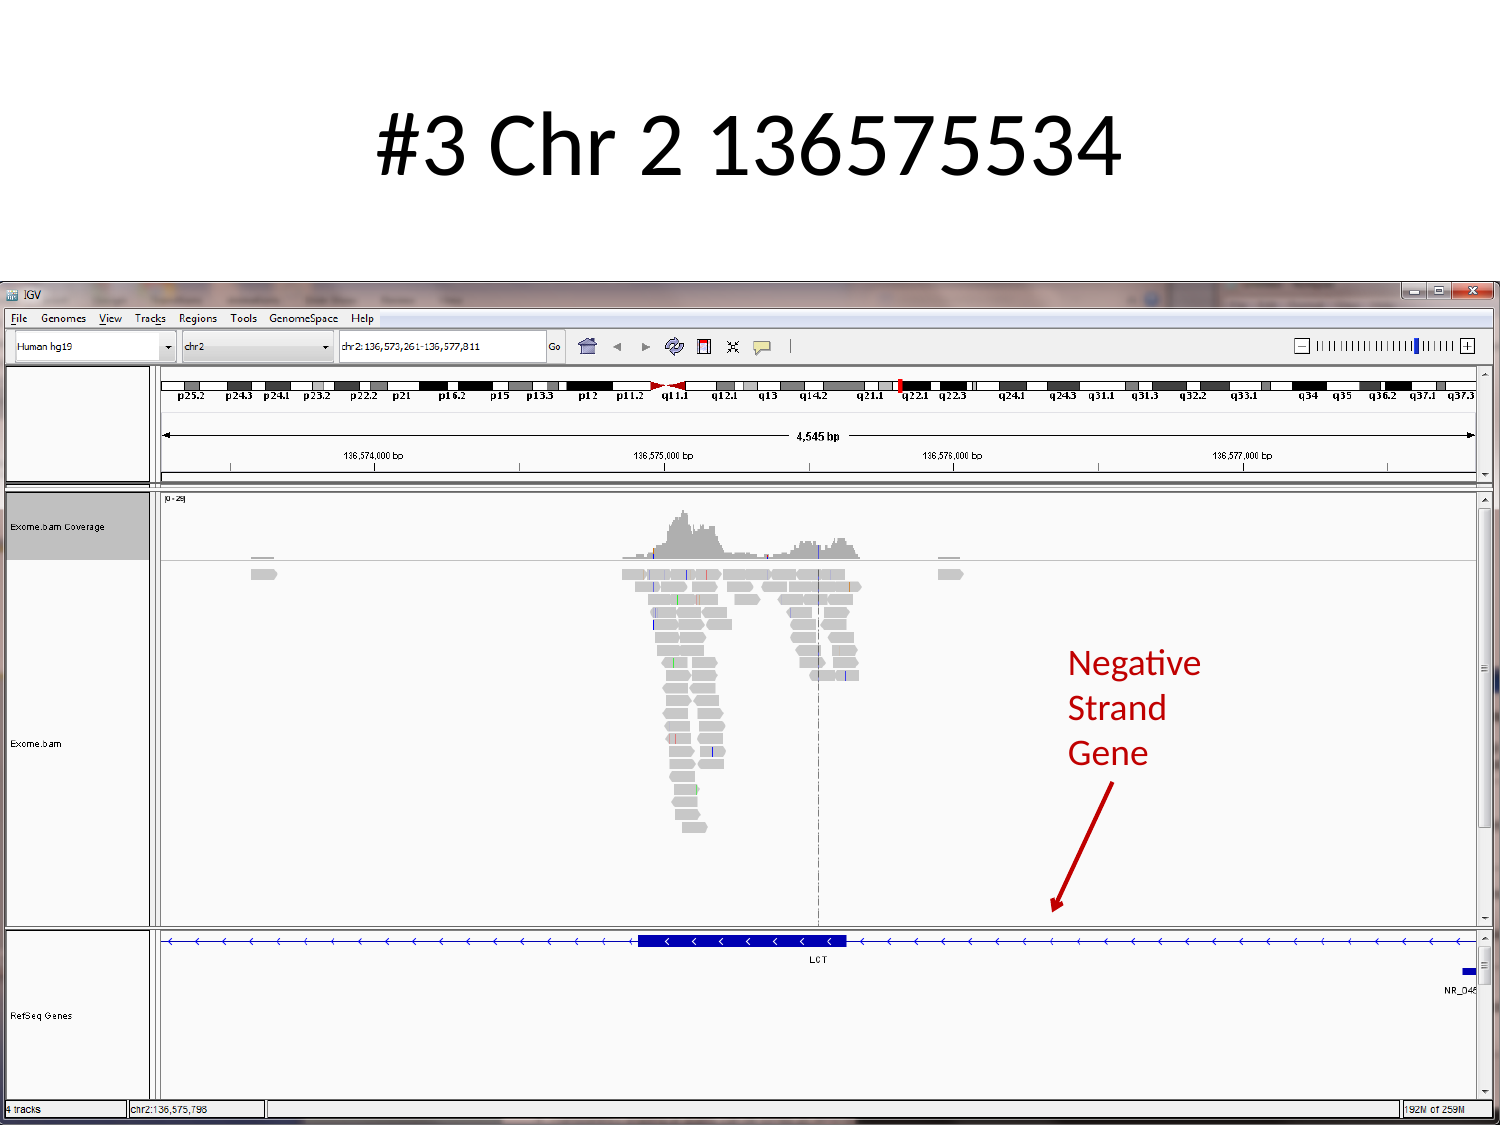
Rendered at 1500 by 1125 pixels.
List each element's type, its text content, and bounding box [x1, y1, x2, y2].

title #3 Chr 2 136575534 [75, 45, 1425, 233]
picture [0, 281, 1500, 1125]
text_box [1051, 781, 1113, 913]
